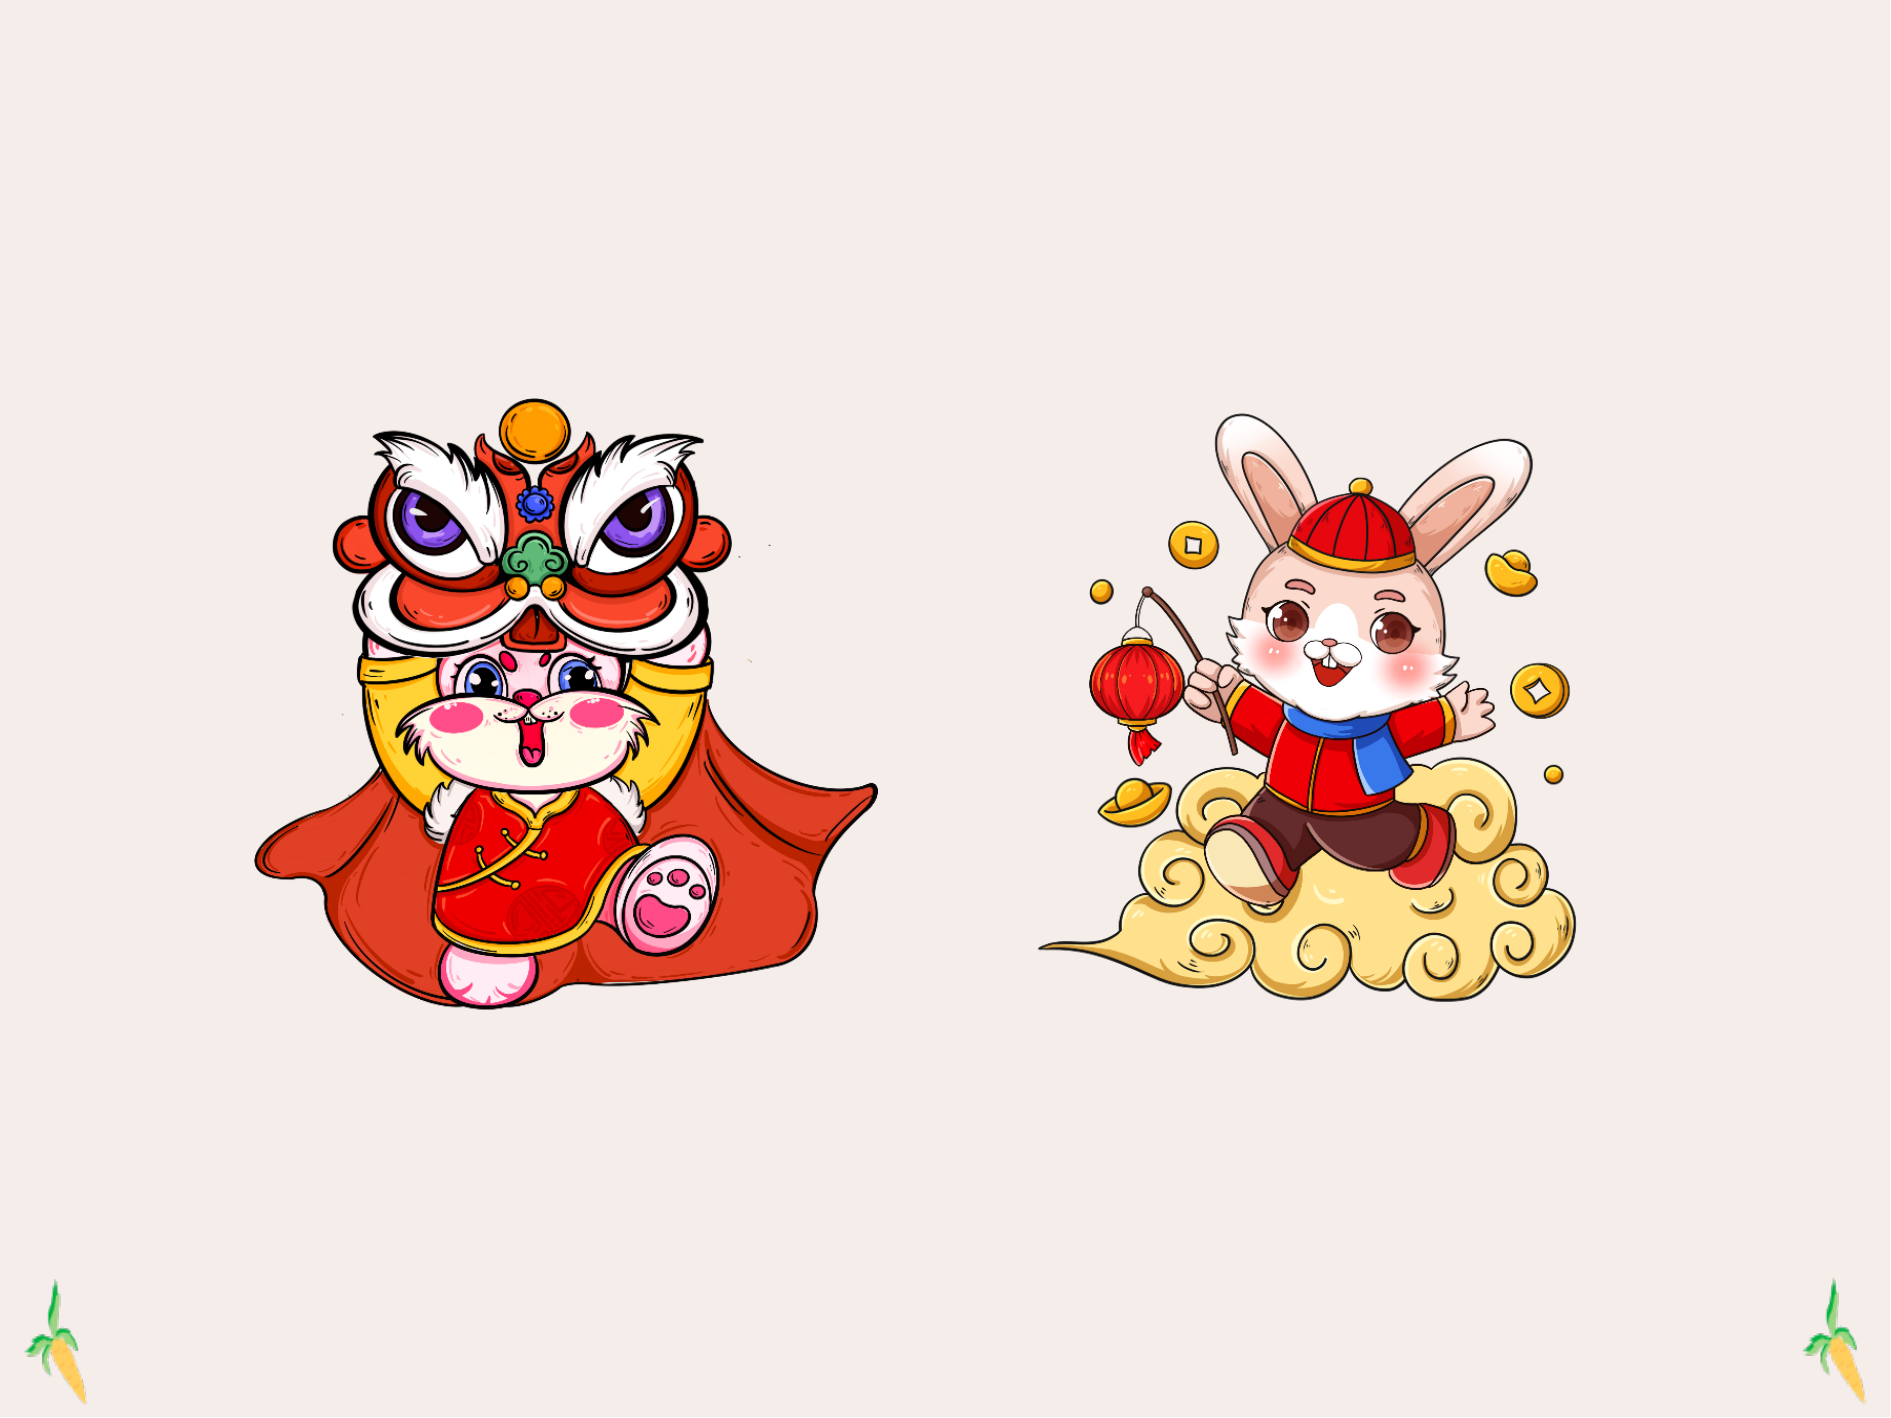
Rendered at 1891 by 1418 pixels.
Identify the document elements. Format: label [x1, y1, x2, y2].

picture [1778, 1267, 1891, 1417]
picture [0, 1268, 112, 1418]
picture [1013, 404, 1623, 1013]
picture [253, 354, 878, 1064]
